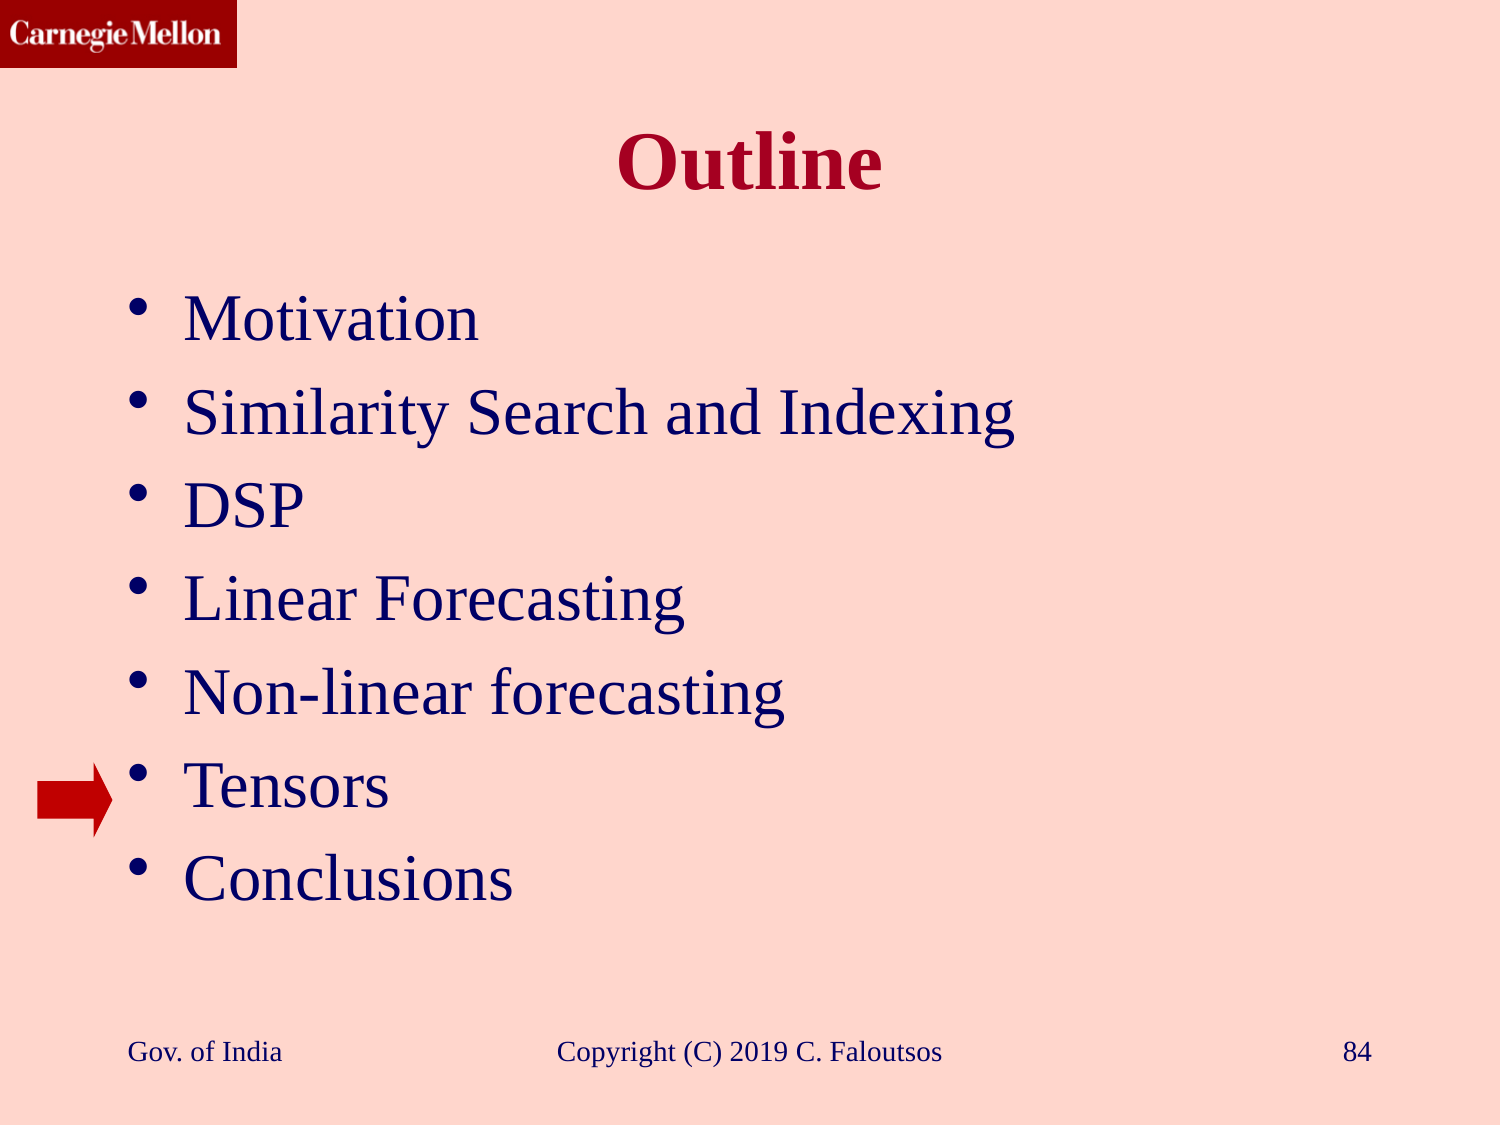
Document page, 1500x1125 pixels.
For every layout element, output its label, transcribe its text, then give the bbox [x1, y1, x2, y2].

title Outline [112, 99, 1388, 213]
footer Copyright (C) 2019 C. Faloutsos [512, 1024, 988, 1101]
picture [0, 0, 237, 68]
text_box [37, 762, 113, 838]
slide_number 84 [1074, 1024, 1388, 1101]
list Motivation Similarity Search and Indexing DSP Linear Forecasting Non-linear forecasting Tensors Conclusions [112, 266, 1388, 942]
slide_number Gov. of India [112, 1024, 426, 1101]
